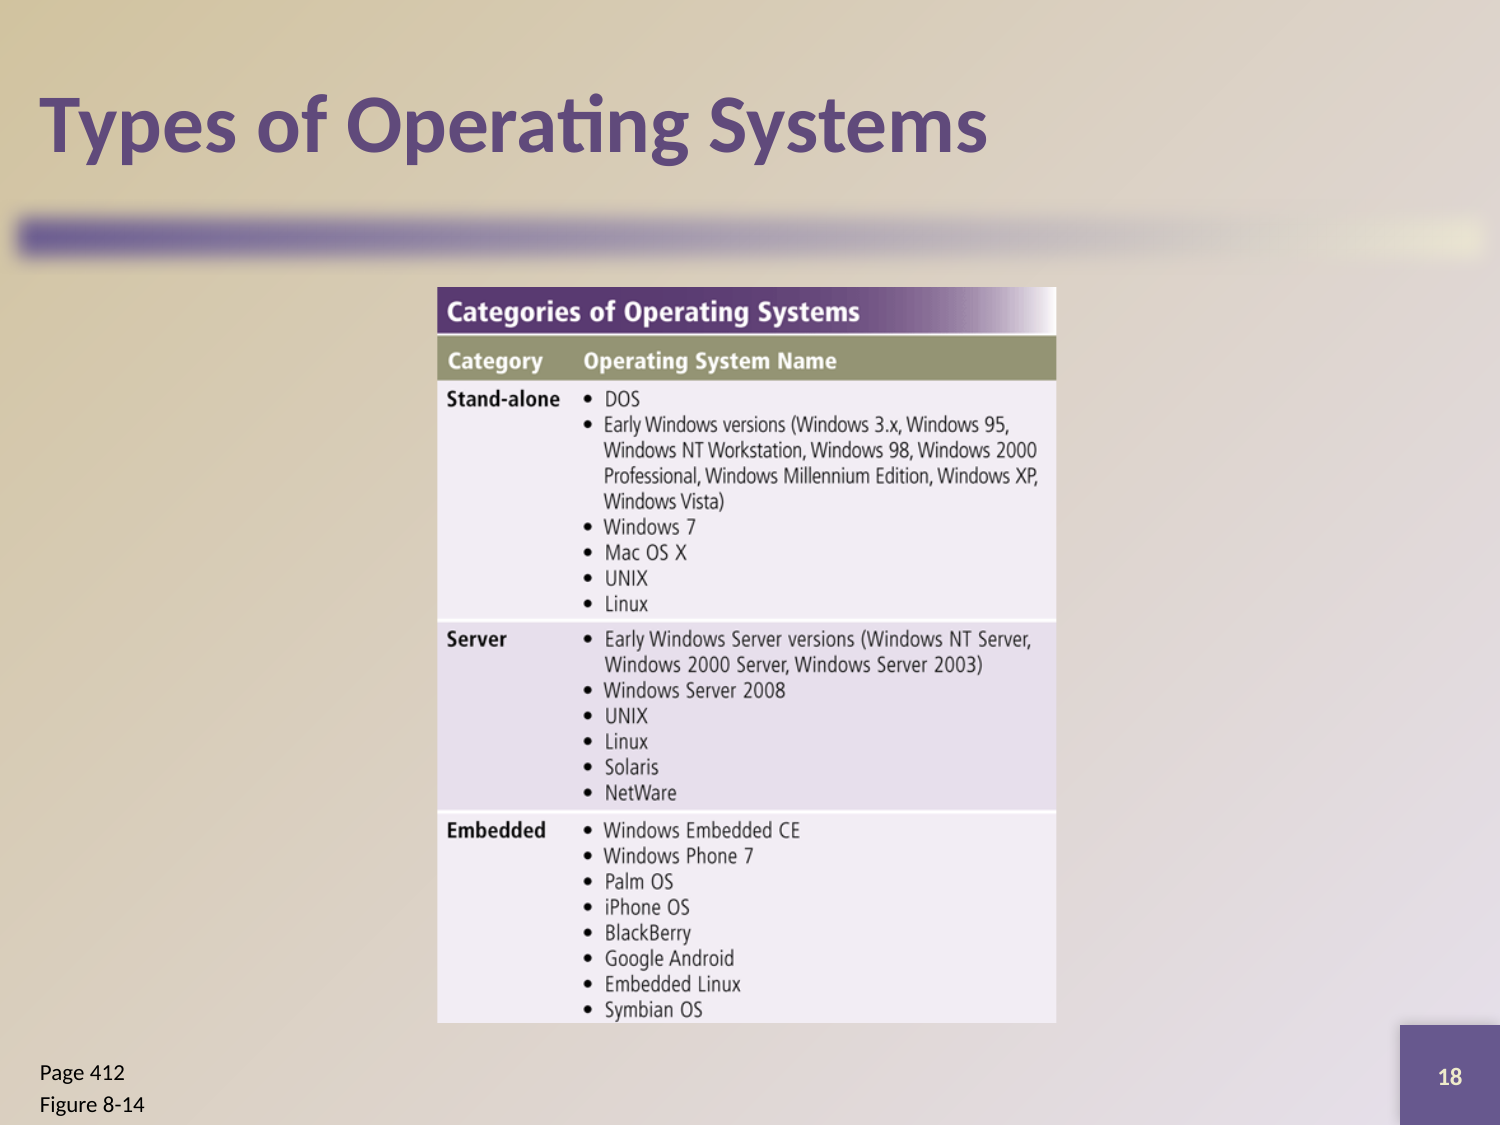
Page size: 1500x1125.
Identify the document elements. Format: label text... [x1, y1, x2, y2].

slide_number 18 [1400, 1025, 1500, 1125]
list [437, 287, 1057, 1023]
list Page 412 Figure 8-14 [24, 1050, 300, 1125]
title Types of Operating Systems [24, 24, 1475, 213]
